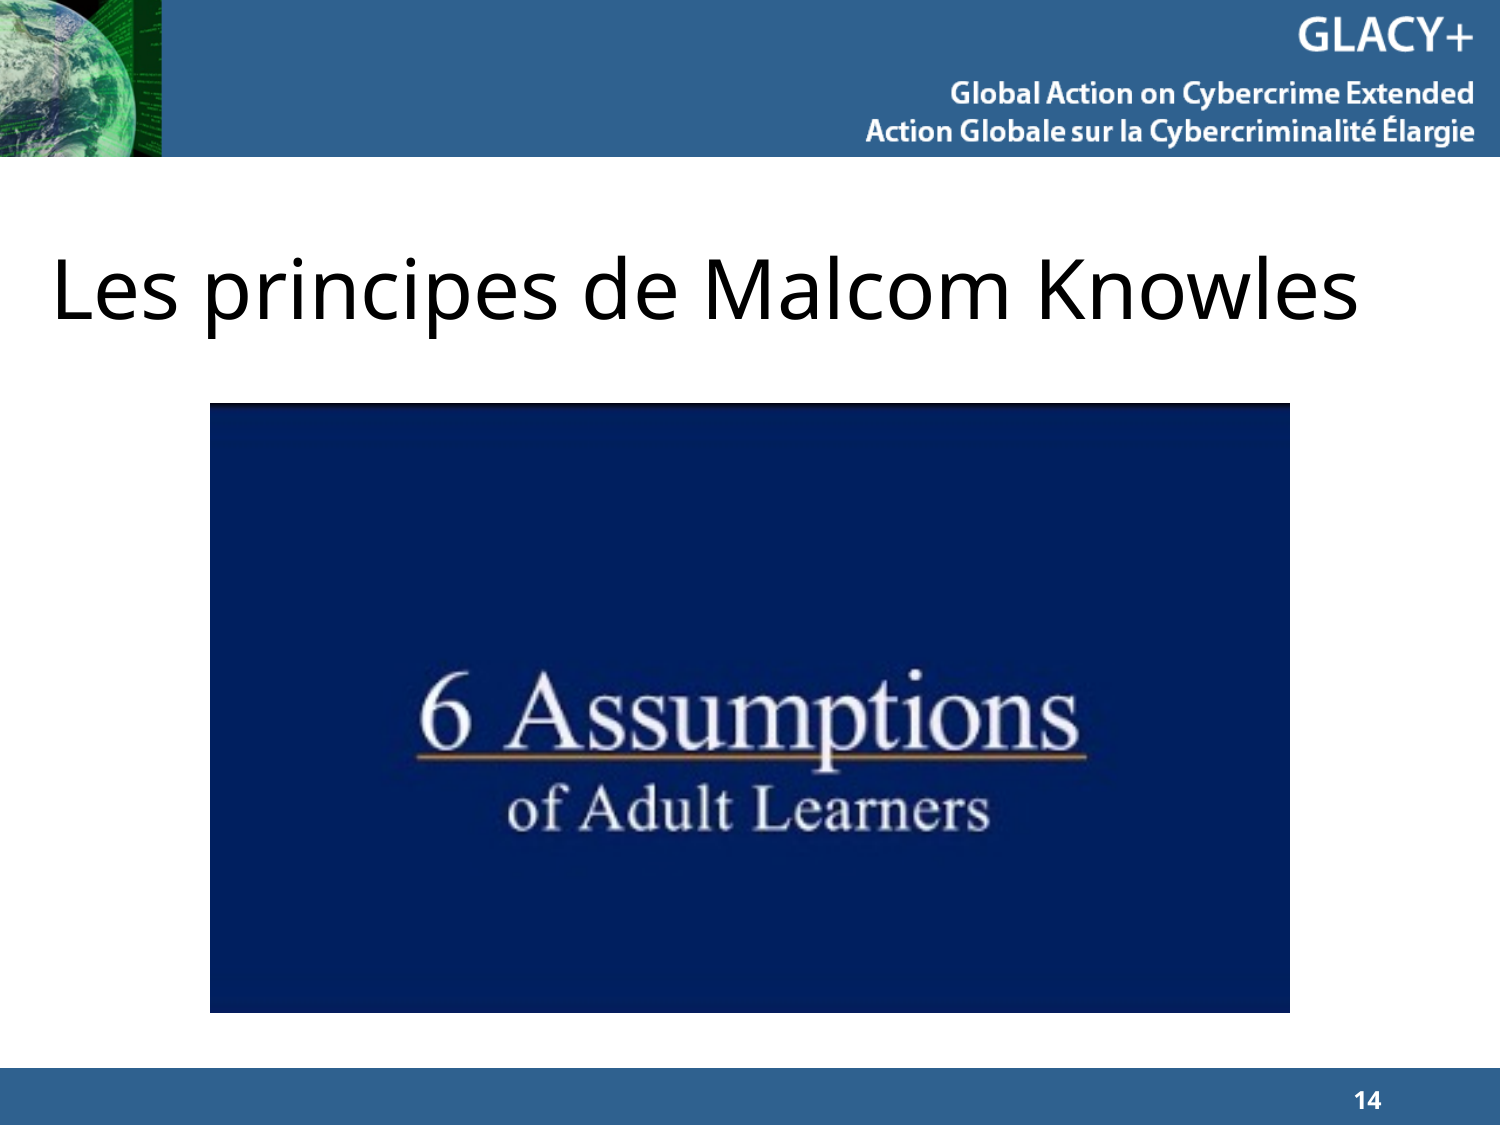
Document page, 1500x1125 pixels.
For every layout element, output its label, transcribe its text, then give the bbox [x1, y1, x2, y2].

slide_number 14 [1059, 1071, 1397, 1125]
picture [0, 0, 1500, 157]
title Les principes de Malcom Knowles [35, 197, 1461, 388]
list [209, 402, 1291, 1014]
